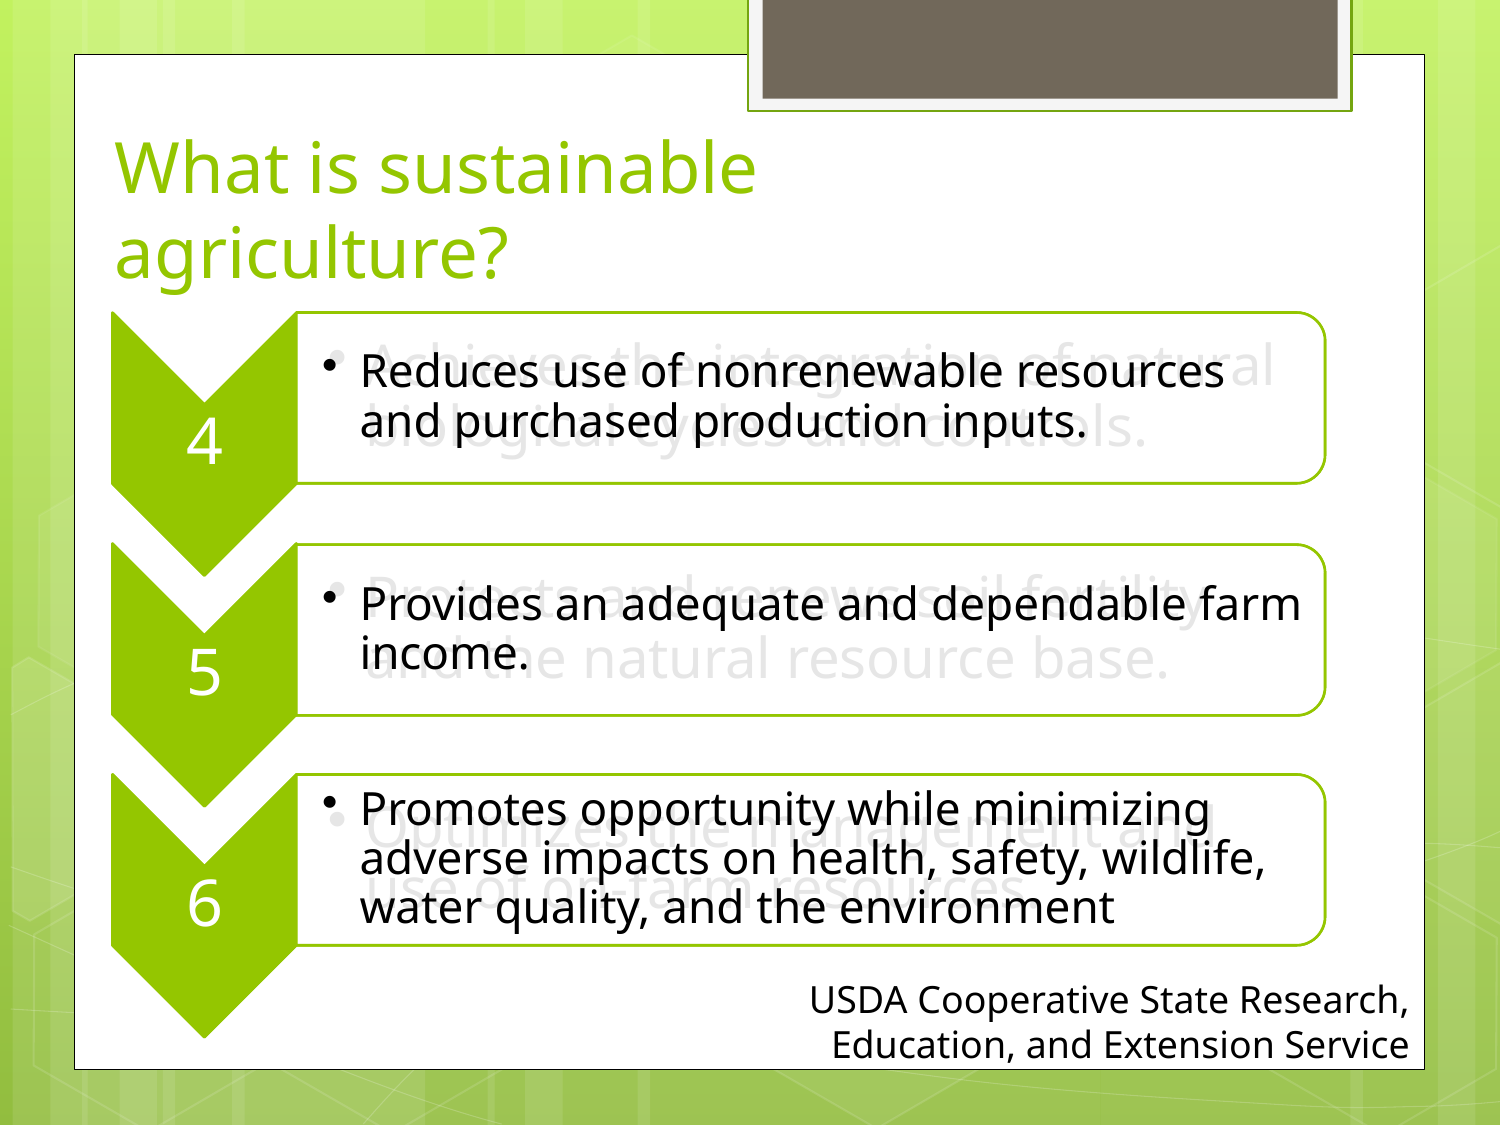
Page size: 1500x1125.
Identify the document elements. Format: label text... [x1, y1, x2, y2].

text_box USDA Cooperative State Research, Education, and Extension Service [587, 968, 1425, 1074]
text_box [112, 312, 1326, 1038]
title What is sustainable agriculture? [99, 112, 825, 300]
